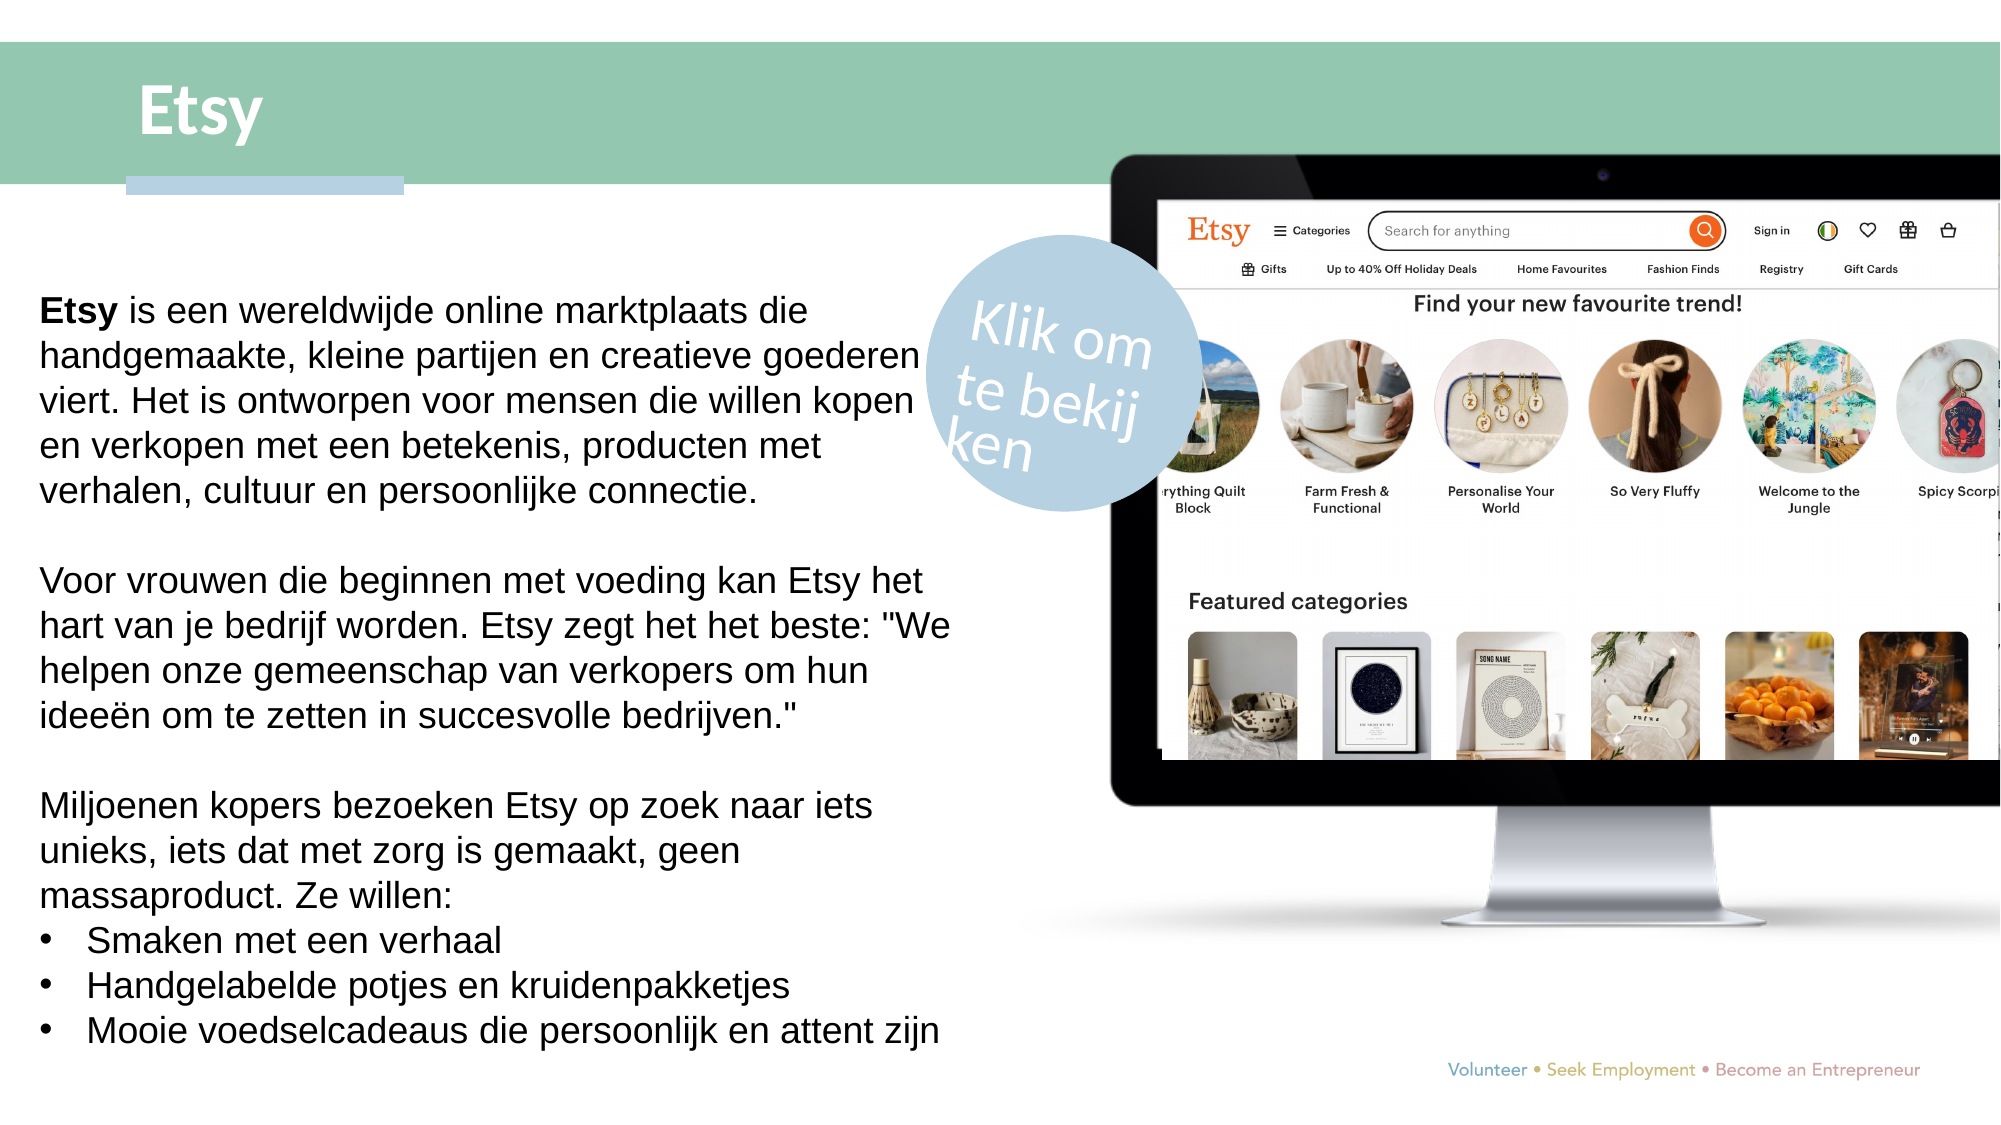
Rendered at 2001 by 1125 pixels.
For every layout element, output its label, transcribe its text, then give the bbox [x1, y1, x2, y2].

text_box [973, 512, 2000, 999]
list Etsy [123, 51, 1913, 170]
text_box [925, 234, 1203, 512]
text_box Etsy is een wereldwijde online marktplaats die handgemaakte, kleine partijen en creatieve goederen viert. Het is ontworpen voor mensen die willen kopen en verkopen met een betekenis, producten met verhalen, cultuur en persoonlijke connectie. Voor vrouwen die beginnen met voeding kan Etsy het hart van je bedrijf worden. Etsy zegt het het beste: "We helpen onze gemeenschap van verkopers om hun ideeën om te zetten in succesvolle bedrijven." Miljoenen kopers bezoeken Etsy op zoek naar iets unieks, iets dat met zorg is gemaakt, geen massaproduct. Ze willen: Smaken met een verhaal Handgelabelde potjes en kruidenpakketjes Mooie voedselcadeaus die persoonlijk en attent zijn [24, 278, 974, 1059]
picture [1162, 140, 2001, 999]
picture [1418, 1046, 1971, 1103]
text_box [973, 140, 2000, 234]
